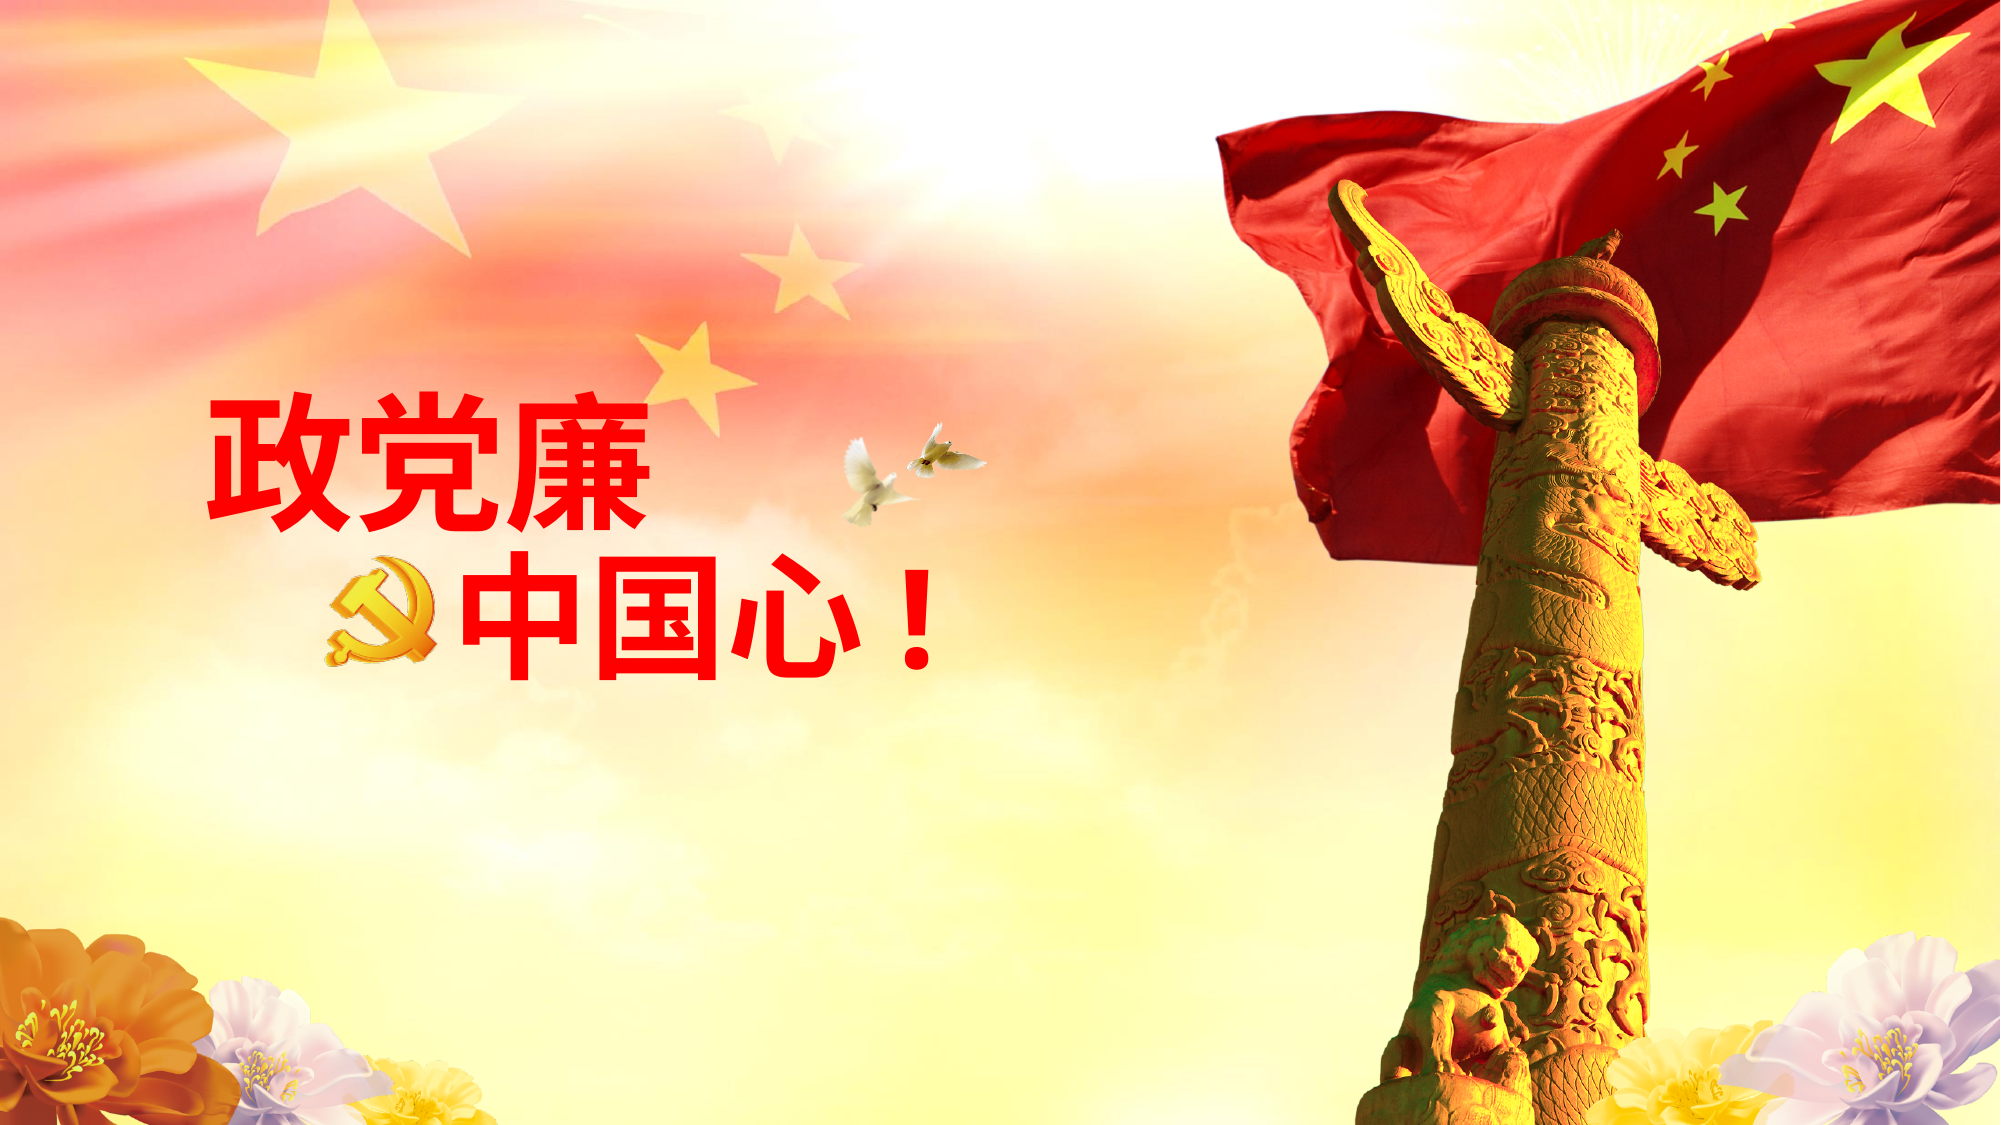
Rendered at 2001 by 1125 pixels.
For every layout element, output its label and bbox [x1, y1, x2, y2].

picture [0, 0, 2001, 1125]
text_box [799, 391, 990, 593]
